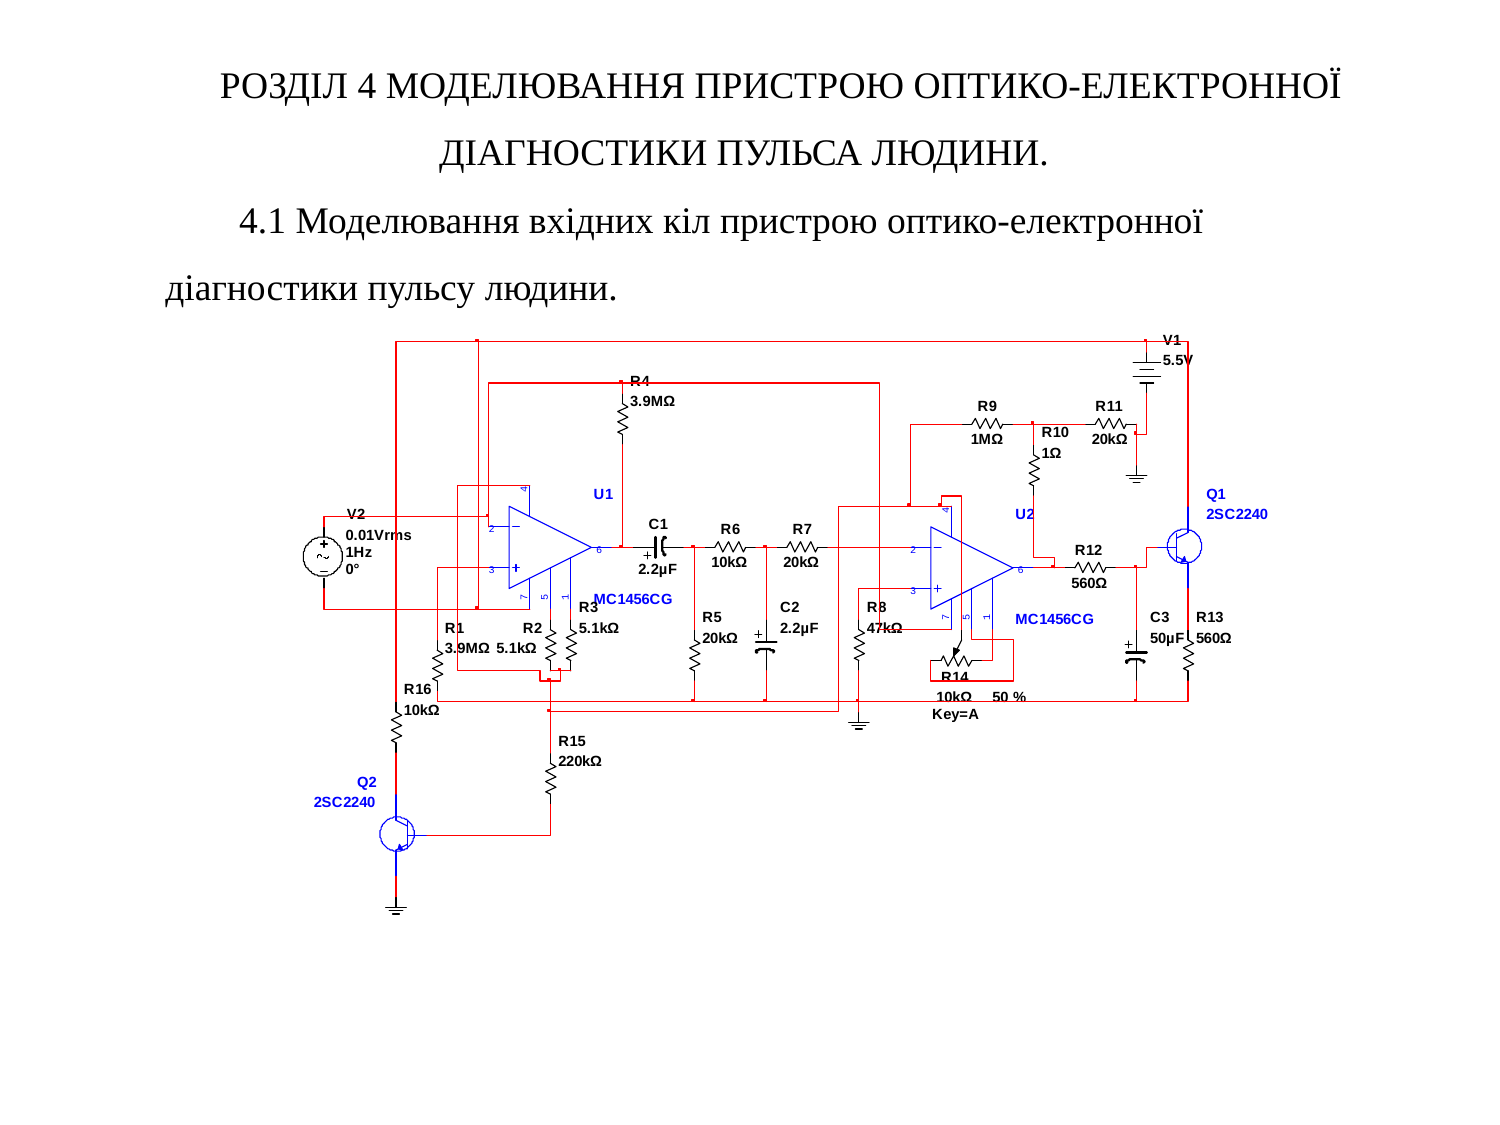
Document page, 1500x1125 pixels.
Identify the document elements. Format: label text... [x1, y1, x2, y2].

picture [300, 328, 1276, 930]
text_box РОЗДІЛ 4 МОДЕЛЮВАННЯ ПРИСТРОЮ ОПТИКО-ЕЛЕКТРОННОЇ ДІАГНОСТИКИ ПУЛЬСА ЛЮДИНИ. 4.1 Моделювання вхідних кіл пристрою оптико-електронної діагностики пульсу людини. [76, 30, 1412, 316]
